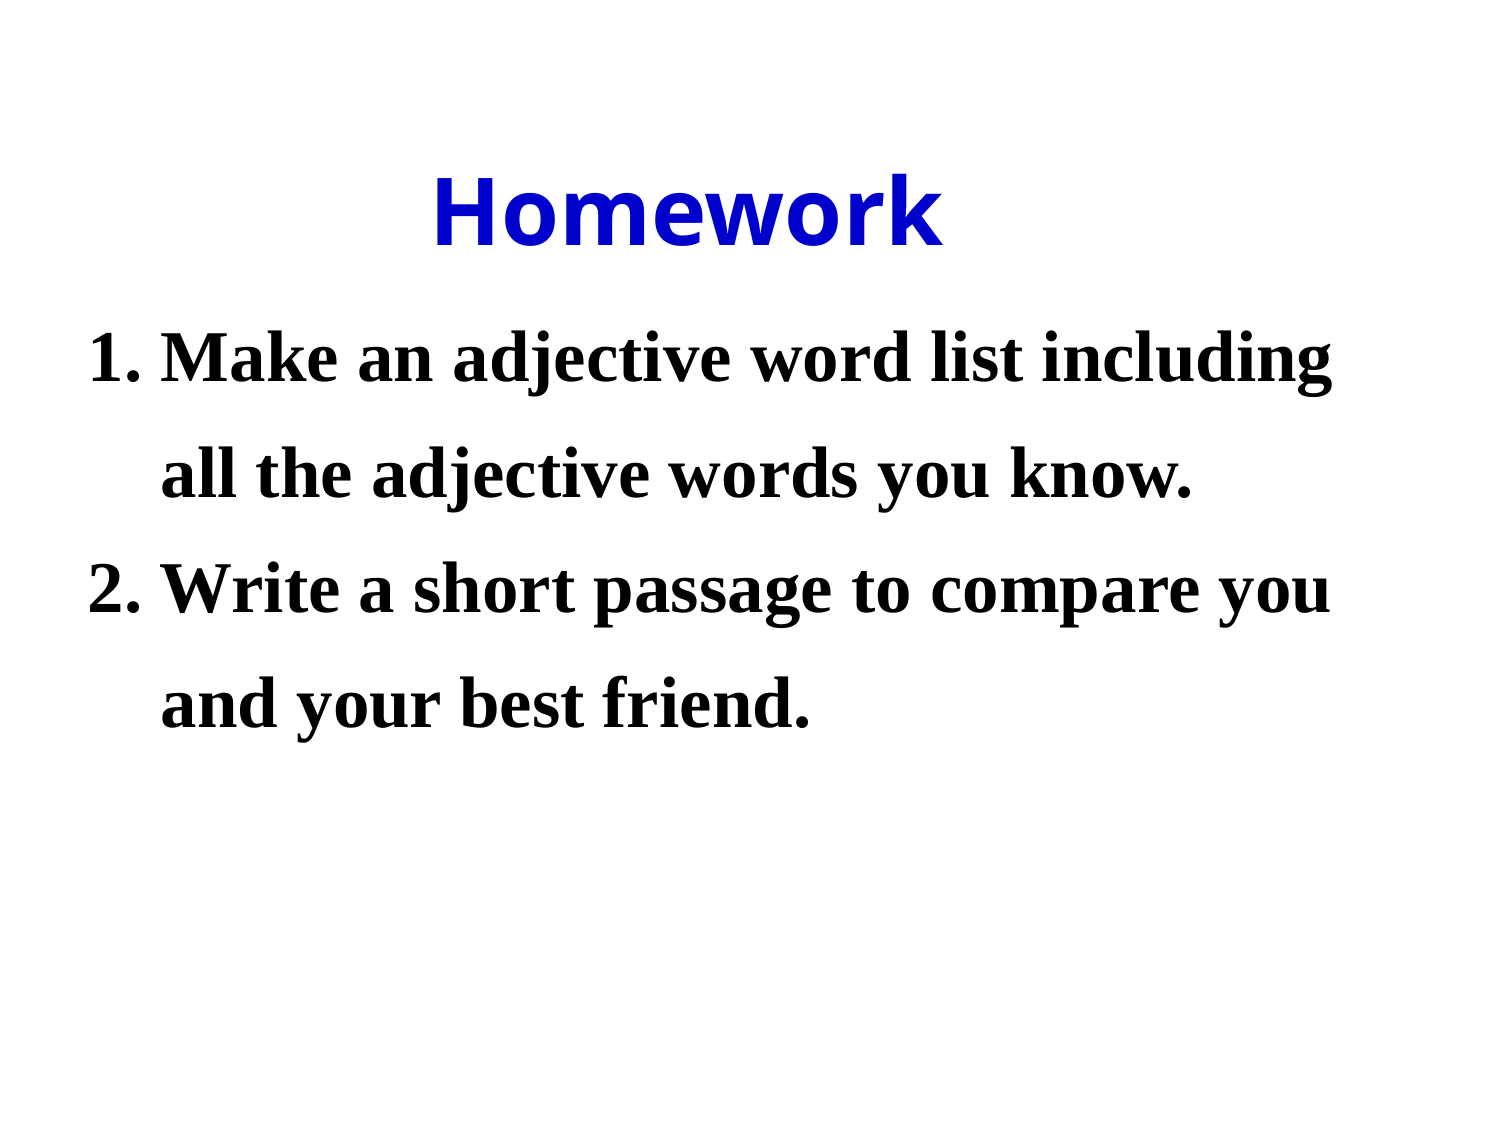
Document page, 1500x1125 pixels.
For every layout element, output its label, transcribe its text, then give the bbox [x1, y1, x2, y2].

title Homework [198, 149, 1201, 267]
list 1. Make an adjective word list including all the adjective words you know. 2. Write a short passage to compare you and your best friend. [72, 311, 1443, 796]
